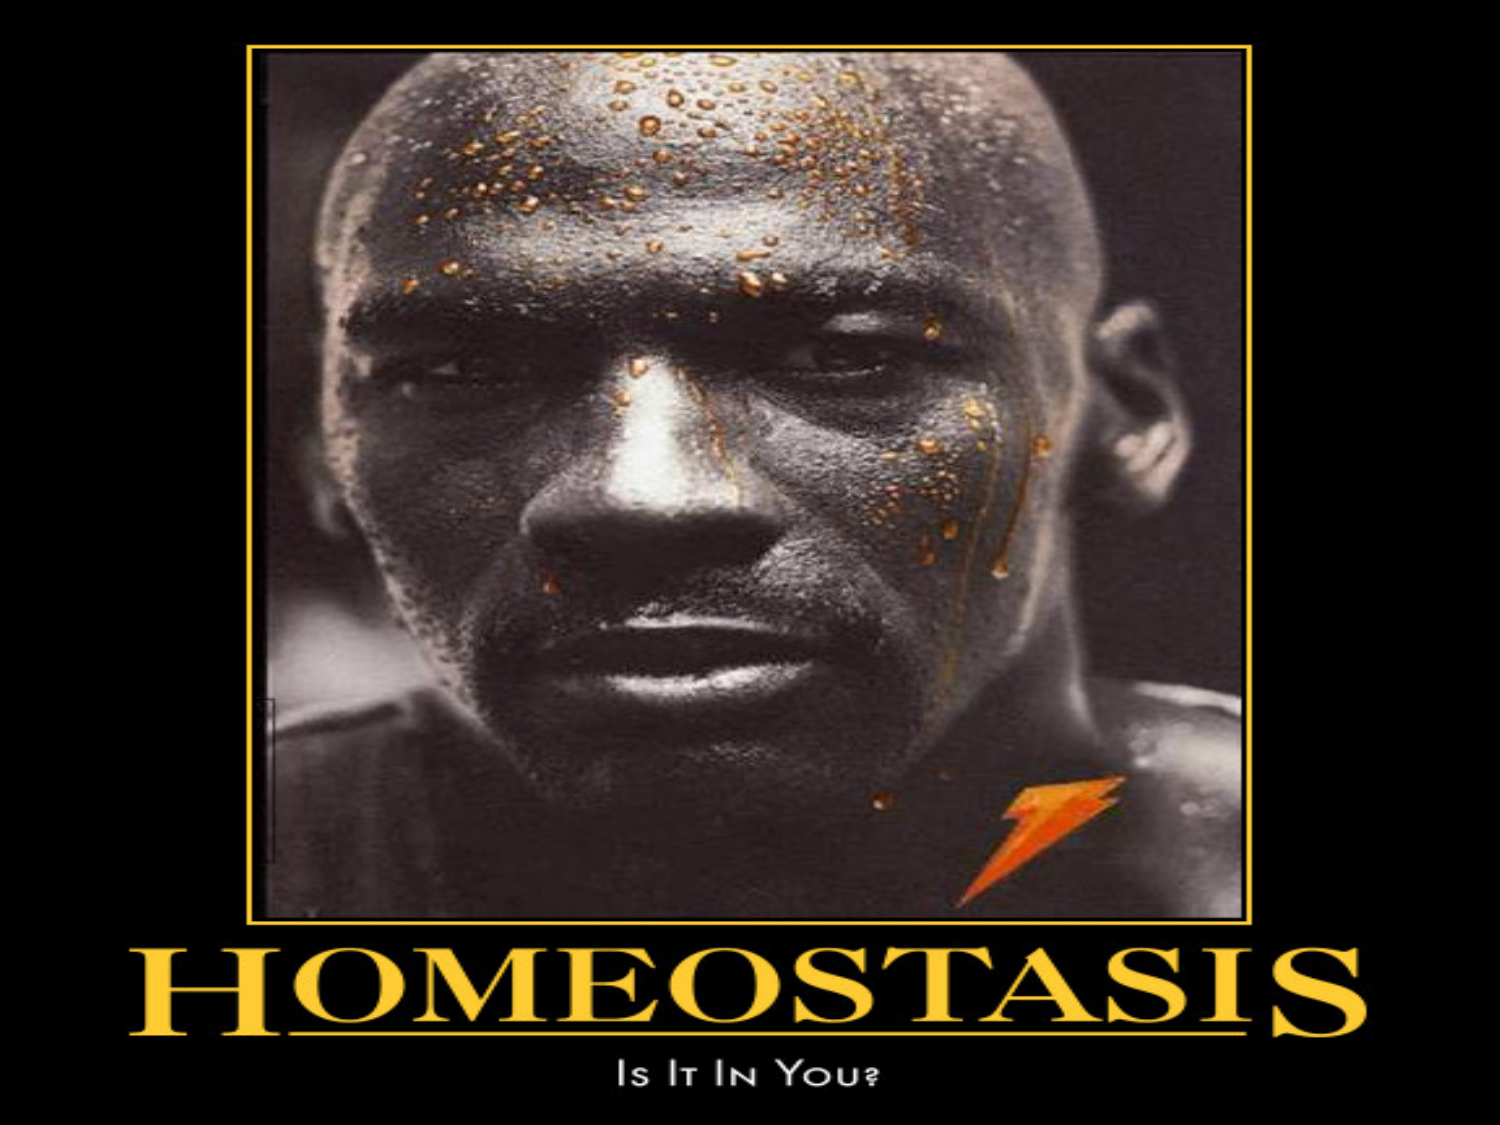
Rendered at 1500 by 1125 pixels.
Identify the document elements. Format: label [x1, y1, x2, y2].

list [3, 3, 1498, 1125]
